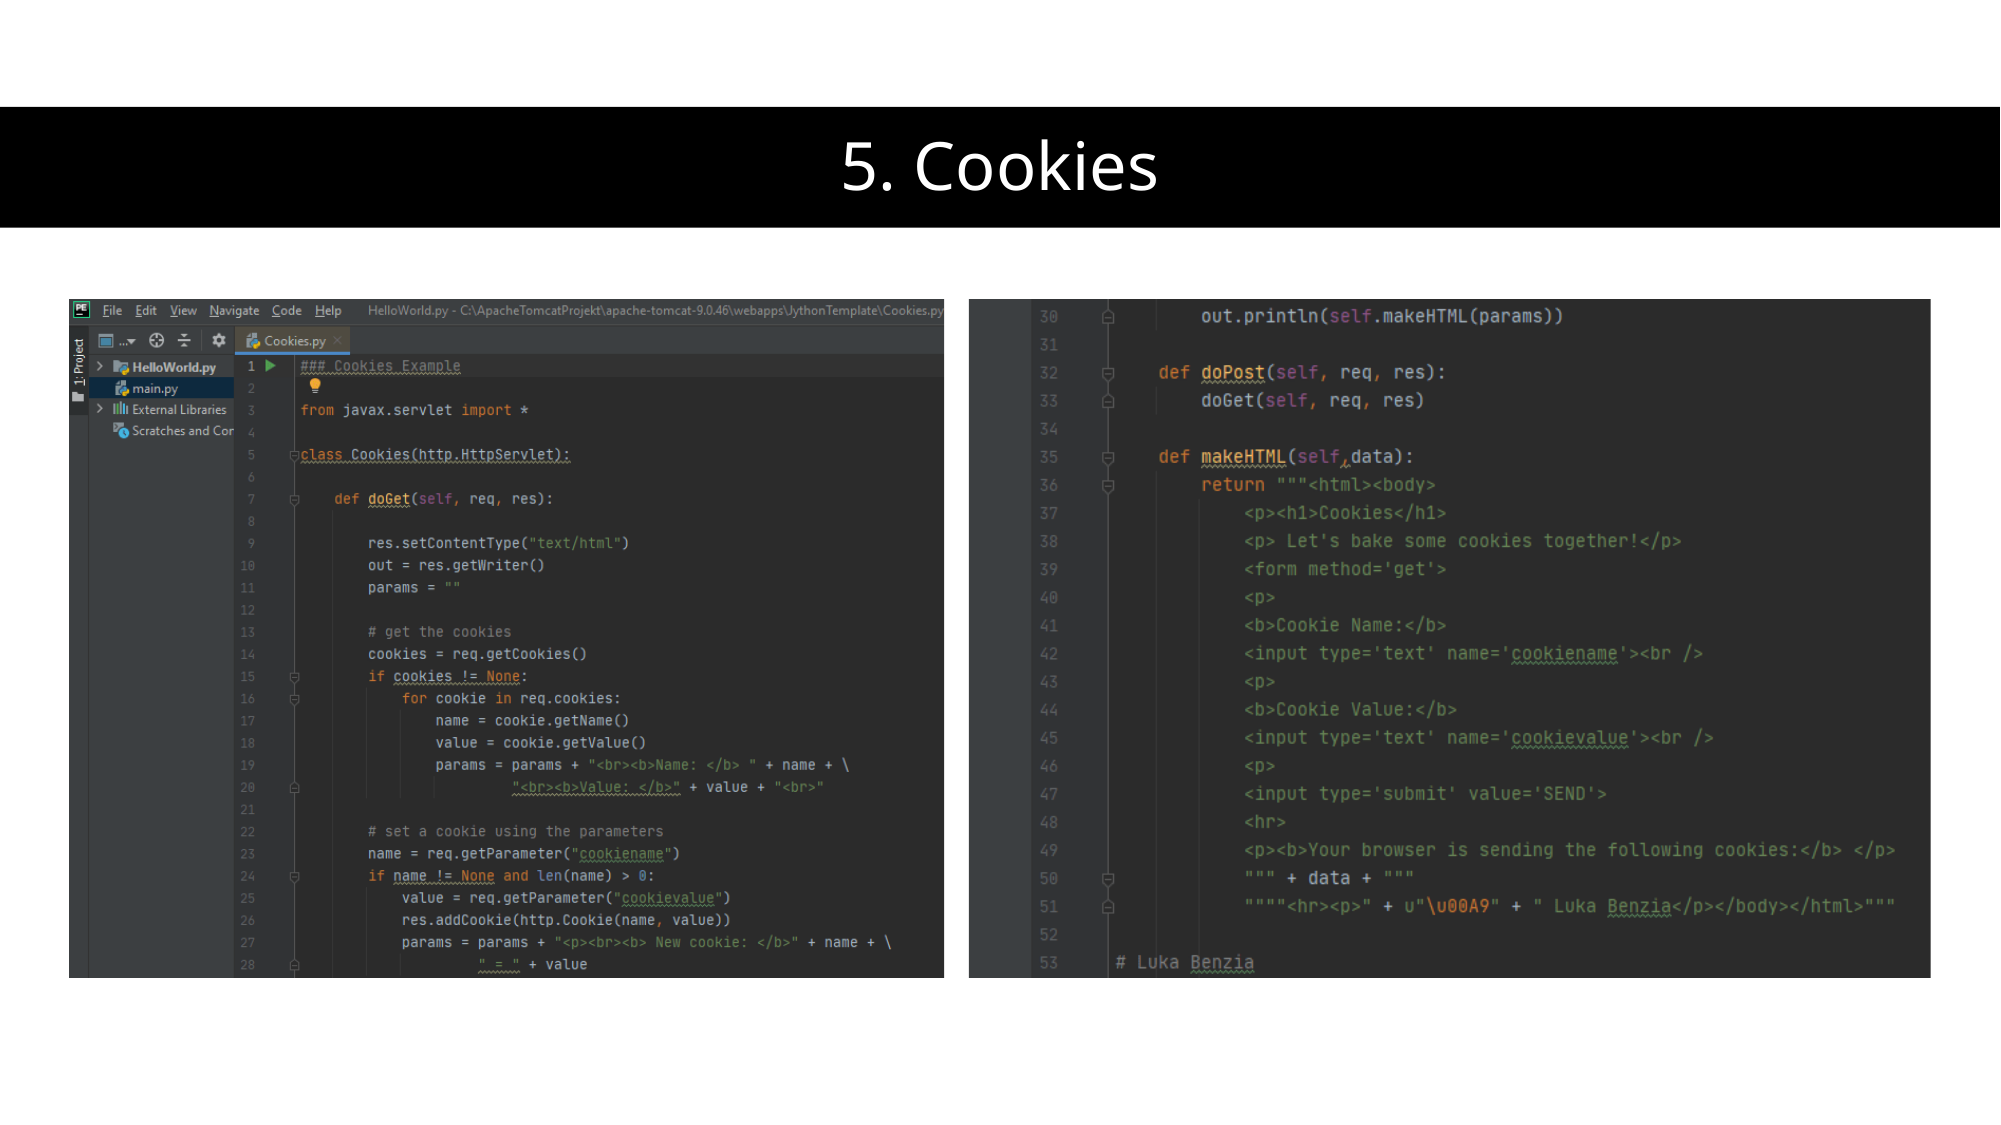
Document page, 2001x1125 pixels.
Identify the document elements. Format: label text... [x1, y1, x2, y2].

picture [69, 299, 945, 978]
picture [968, 299, 1931, 978]
title 5. Cookies [137, 110, 1863, 228]
text_box [0, 106, 2000, 229]
